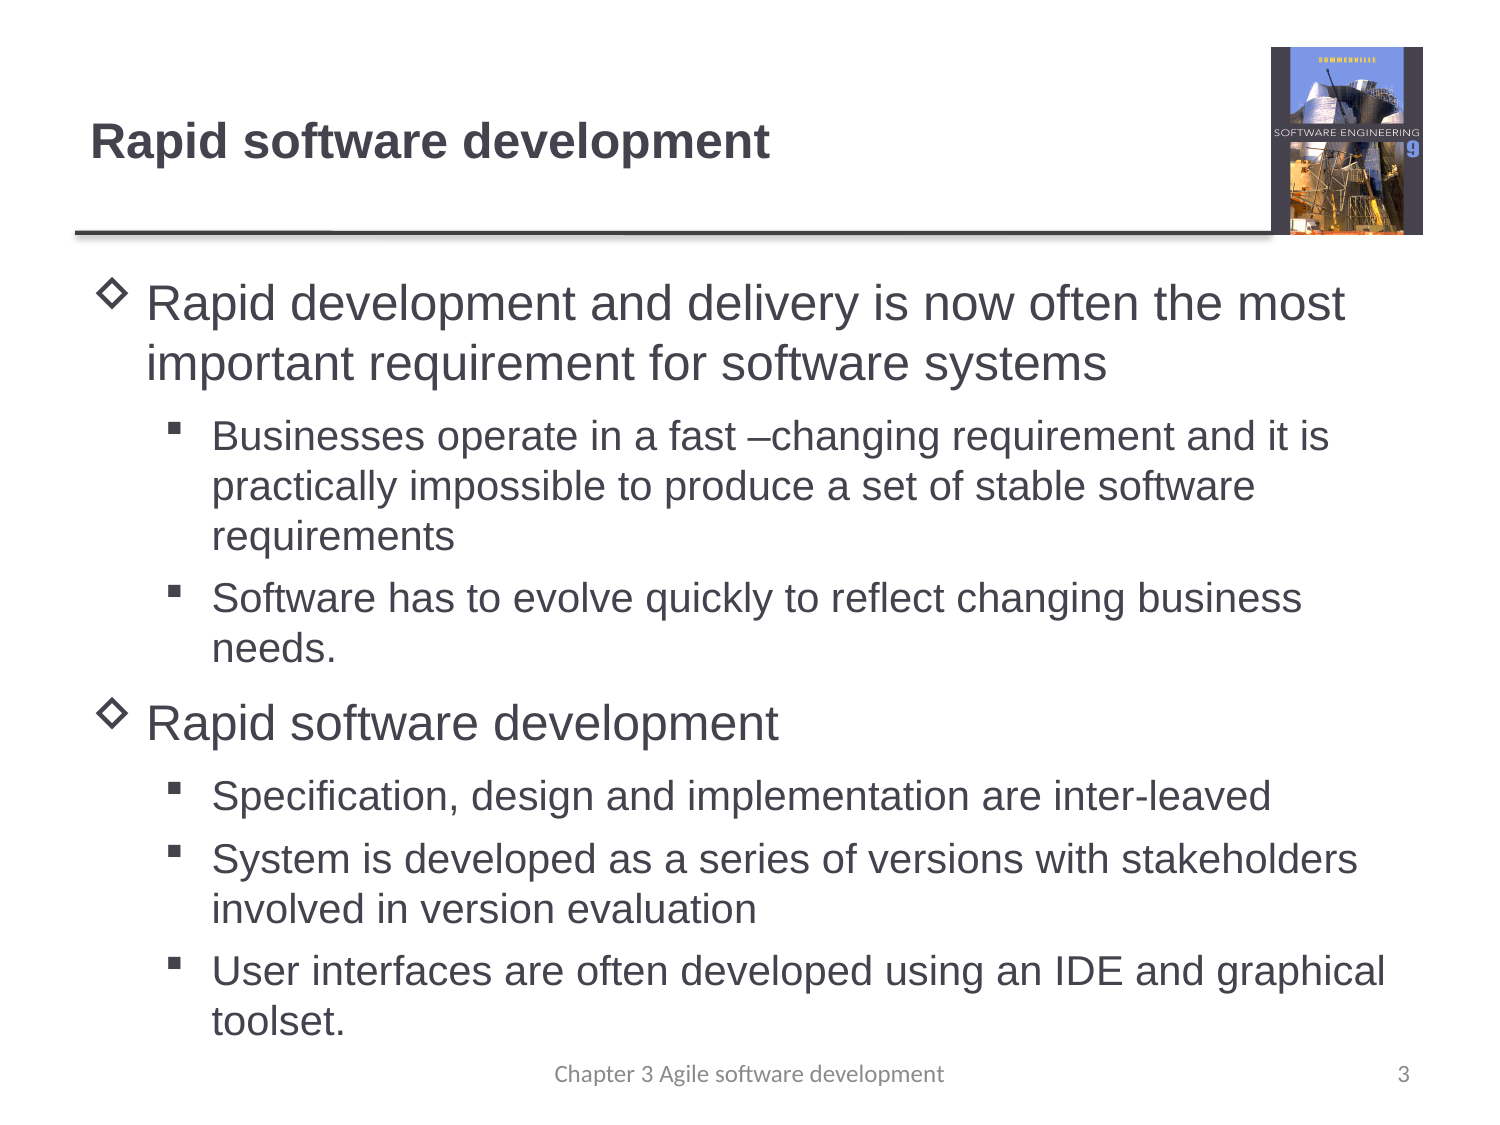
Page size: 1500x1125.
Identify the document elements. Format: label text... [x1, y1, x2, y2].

list Rapid development and delivery is now often the most important requirement for software systems Businesses operate in a fast –changing requirement and it is practically impossible to produce a set of stable software requirements Software has to evolve quickly to reflect changing business needs. Rapid software development Specification, design and implementation are inter-leaved System is developed as a series of versions with stakeholders involved in version evaluation User interfaces are often developed using an IDE and graphical toolset. [75, 262, 1455, 1005]
slide_number 3 [1074, 1042, 1425, 1103]
picture [1272, 47, 1423, 235]
footer Chapter 3 Agile software development [512, 1042, 988, 1103]
title Rapid software development [74, 44, 1272, 233]
